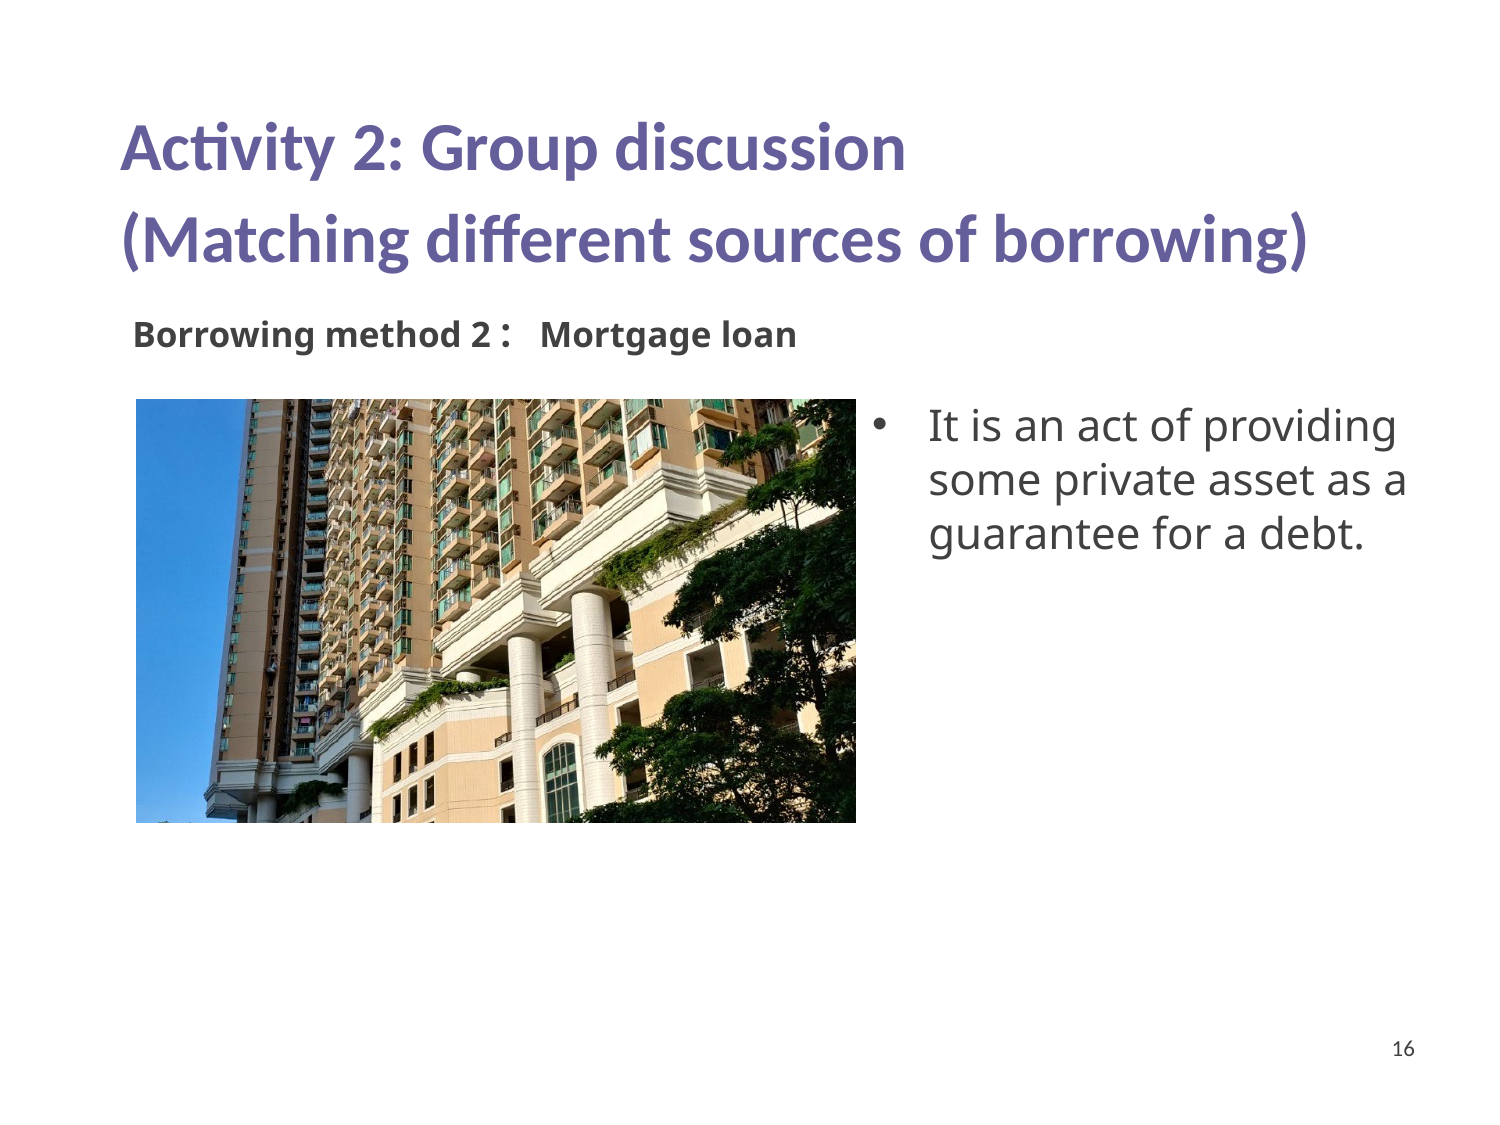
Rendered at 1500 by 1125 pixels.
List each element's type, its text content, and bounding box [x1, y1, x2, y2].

text_box It is an act of providing some private asset as a guarantee for a debt. [862, 386, 1424, 600]
text_box 16 [1318, 1033, 1416, 1061]
list Activity 2: Group discussion (Matching different sources of borrowing) [119, 113, 1382, 269]
picture [136, 399, 856, 824]
text_box Borrowing method 2：Mortgage loan [122, 307, 912, 388]
